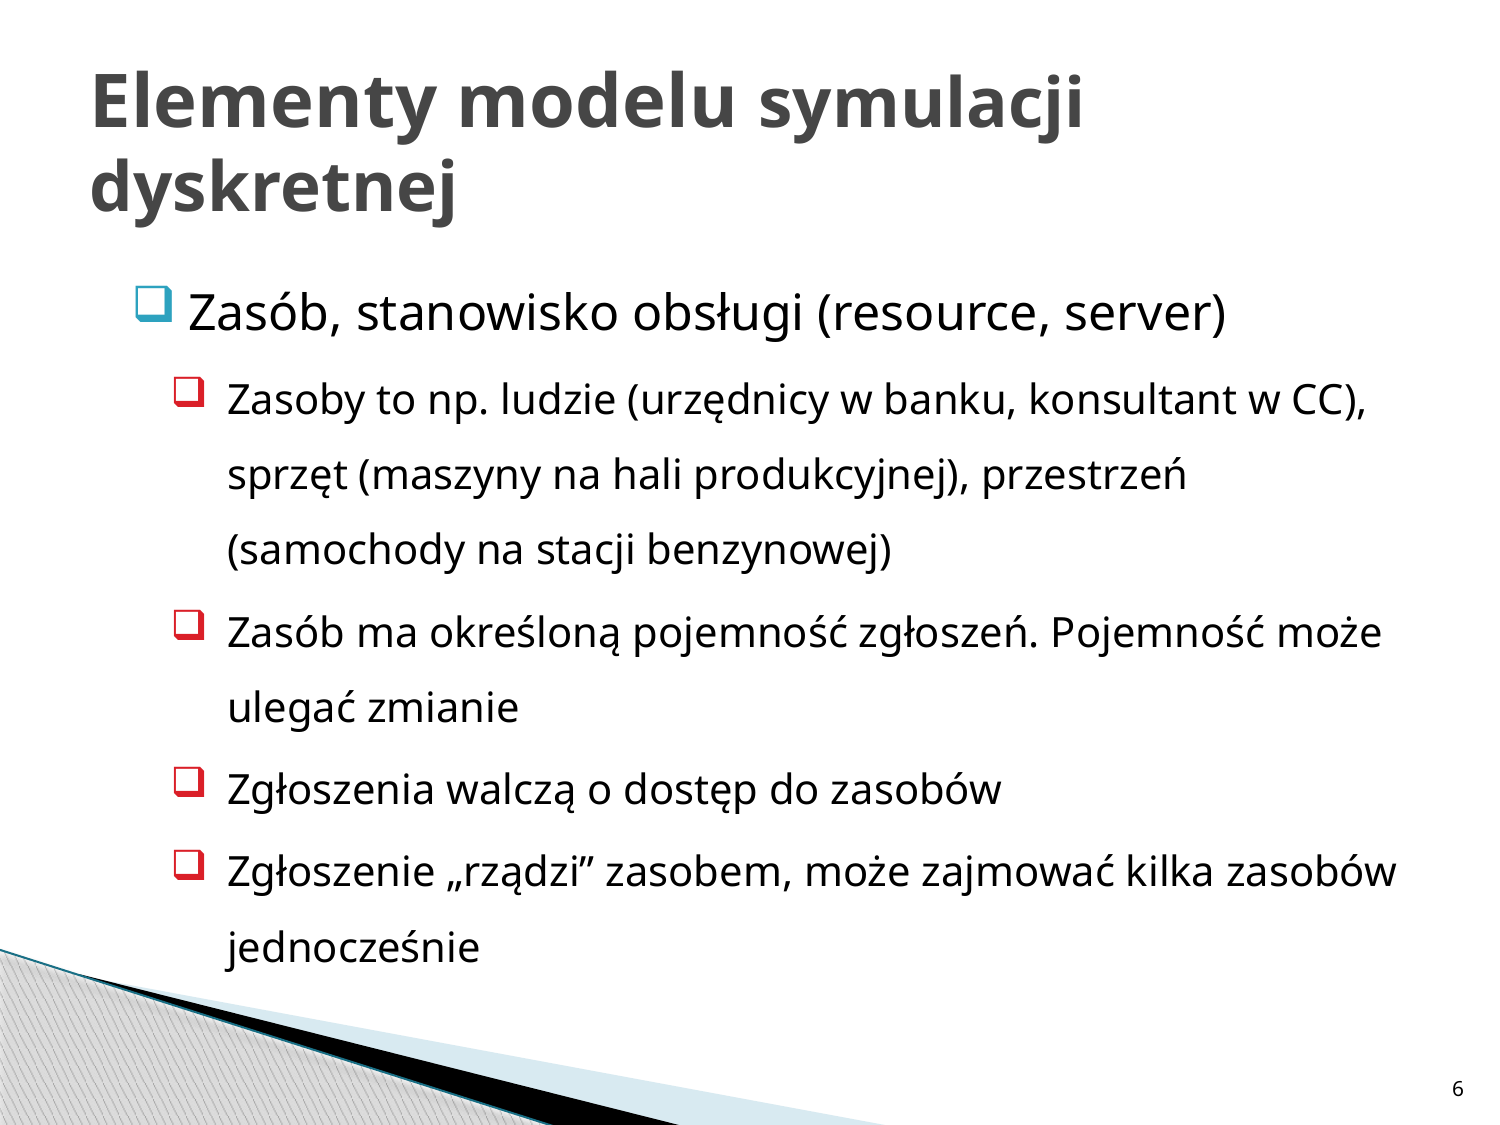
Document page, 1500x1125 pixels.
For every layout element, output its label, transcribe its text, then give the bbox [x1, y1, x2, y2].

title Elementy modelu symulacji dyskretnej [75, 45, 1425, 233]
slide_number 6 [1418, 1051, 1479, 1112]
list Zasób, stanowisko obsługi (resource, server) Zasoby to np. ludzie (urzędnicy w banku, konsultant w CC), sprzęt (maszyny na hali produkcyjnej), przestrzeń (samochody na stacji benzynowej) Zasób ma określoną pojemność zgłoszeń. Pojemność może ulegać zmianie Zgłoszenia walczą o dostęp do zasobów Zgłoszenie „rządzi” zasobem, może zajmować kilka zasobów jednocześnie [75, 243, 1425, 986]
